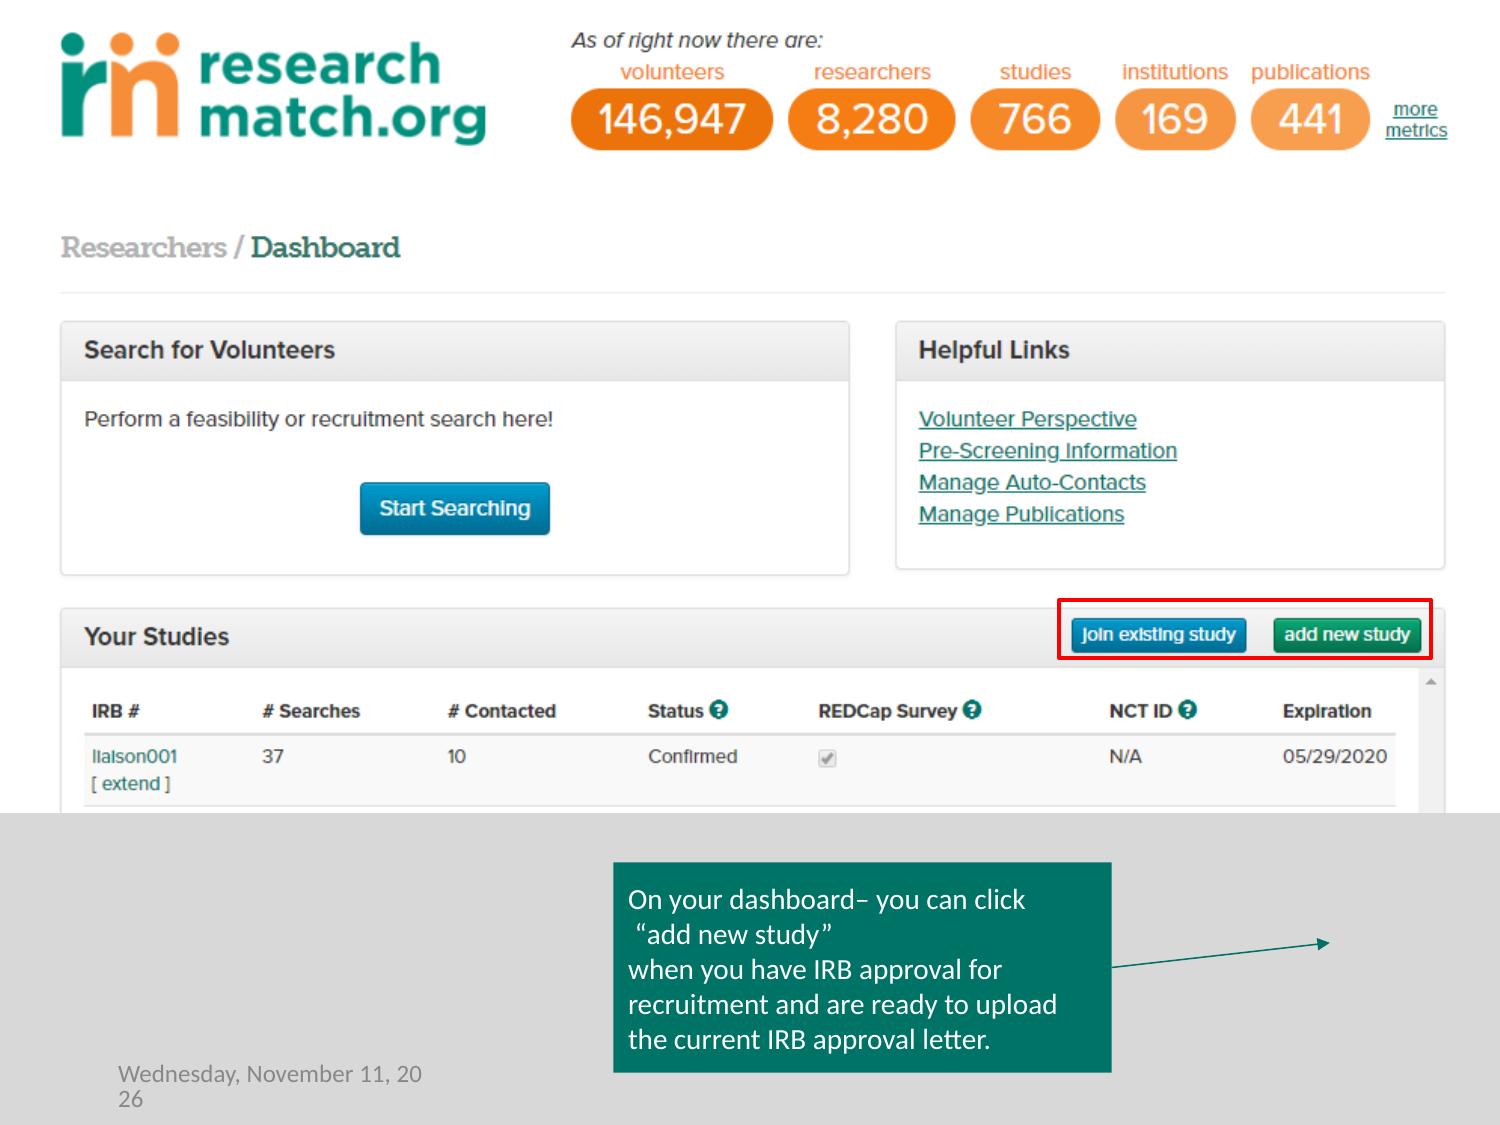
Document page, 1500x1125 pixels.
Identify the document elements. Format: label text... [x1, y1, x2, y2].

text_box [1111, 942, 1330, 968]
picture [0, 0, 1500, 813]
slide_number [103, 1042, 441, 1103]
text_box On your dashboard– you can click “add new study” when you have IRB approval for recruitment and are ready to upload the current IRB approval letter. [611, 860, 1114, 1075]
